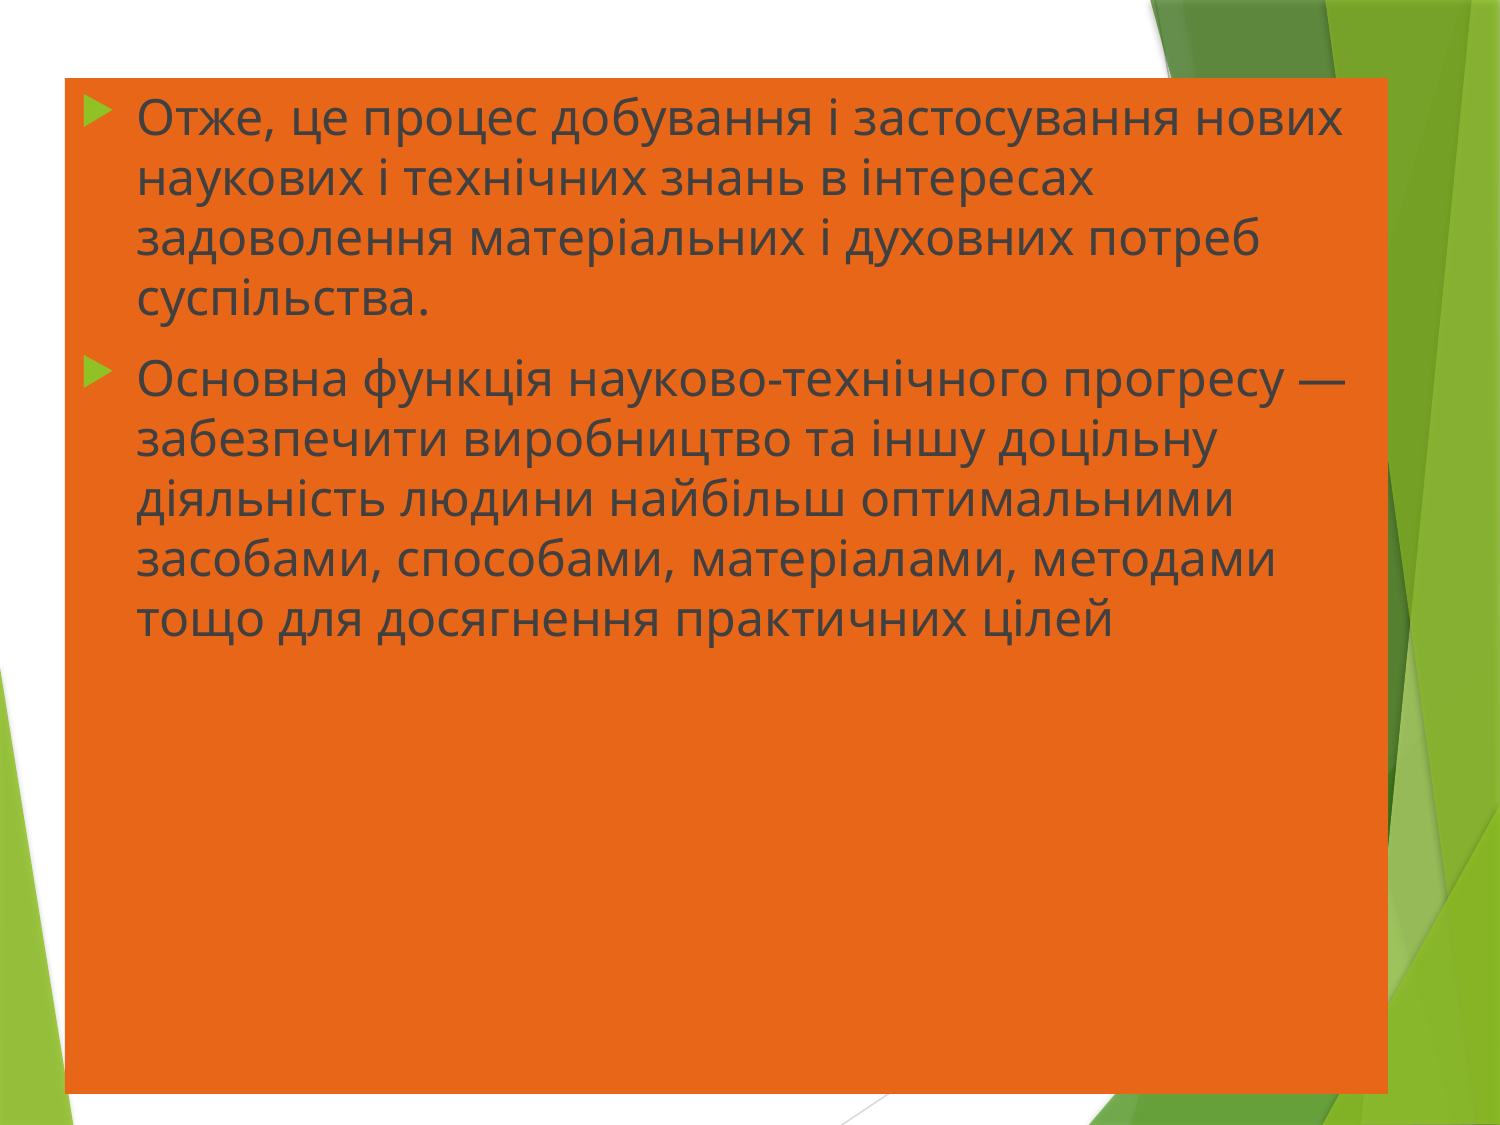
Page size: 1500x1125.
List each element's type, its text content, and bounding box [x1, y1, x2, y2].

list Отже, це процес добування і застосування нових наукових і технічних знань в інтересах задоволення матеріальних і духовних потреб суспільства. Основна функція науково-технічного прогресу — забезпечити виробництво та іншу доцільну діяльність людини найбільш оптимальними засобами, способами, матеріалами, методами тощо для досягнення практичних цілей [64, 78, 1388, 1094]
